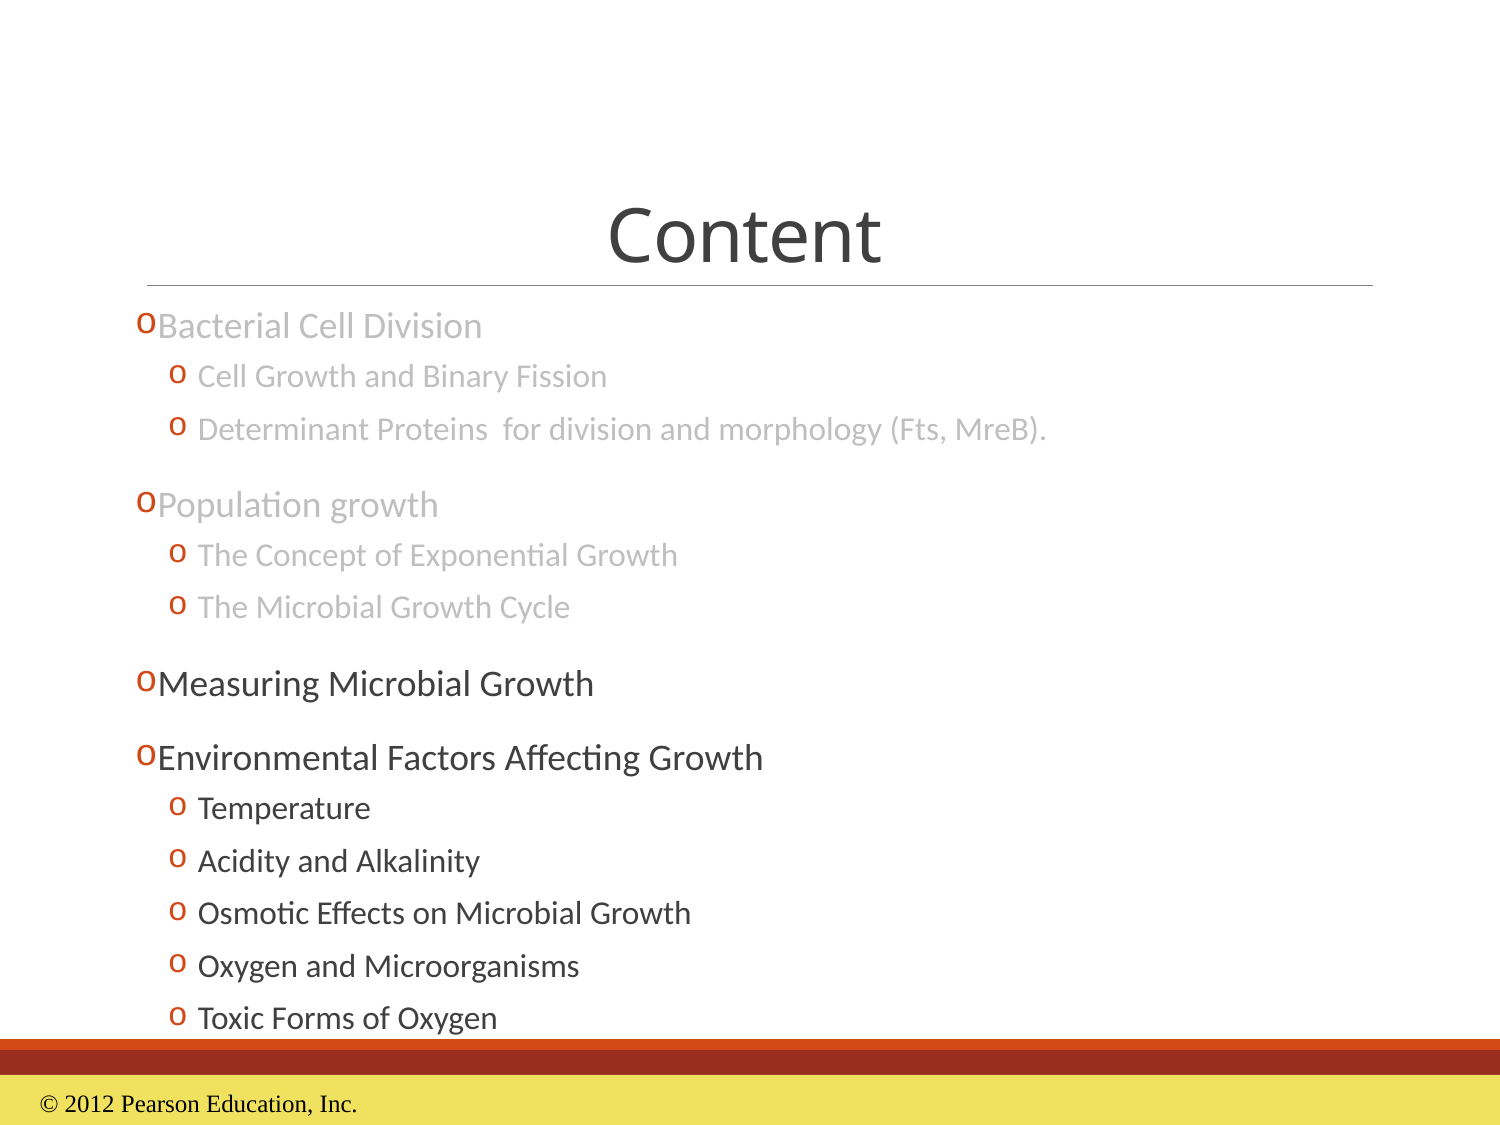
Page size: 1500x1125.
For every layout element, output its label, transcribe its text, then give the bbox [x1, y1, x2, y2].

title Content [135, 47, 1373, 285]
list Bacterial Cell Division Cell Growth and Binary Fission Determinant Proteins for division and morphology (Fts, MreB). Population growth The Concept of Exponential Growth The Microbial Growth Cycle Measuring Microbial Growth Environmental Factors Affecting Growth Temperature Acidity and Alkalinity Osmotic Effects on Microbial Growth Oxygen and Microorganisms Toxic Forms of Oxygen [135, 293, 1390, 1037]
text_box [0, 1074, 1500, 1125]
